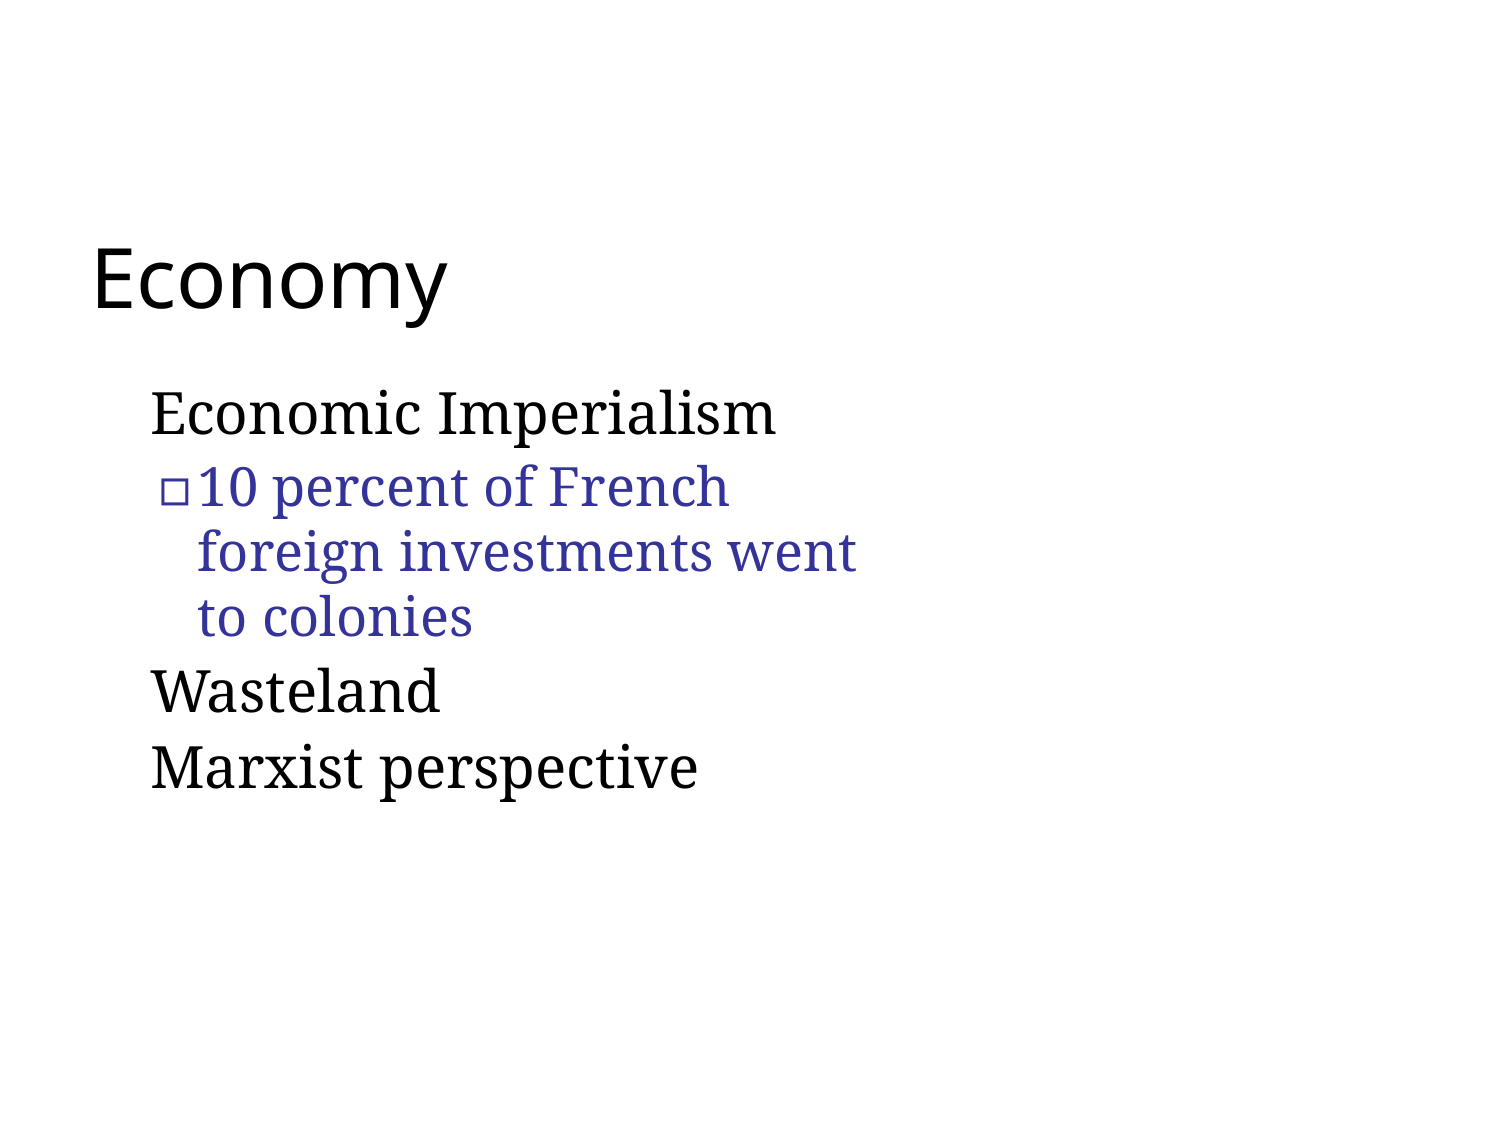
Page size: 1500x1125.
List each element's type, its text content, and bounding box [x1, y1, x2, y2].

list Economic Imperialism 10 percent of French foreign investments went to colonies Wasteland Marxist perspective [75, 368, 900, 1079]
title Economy [75, 187, 1425, 363]
